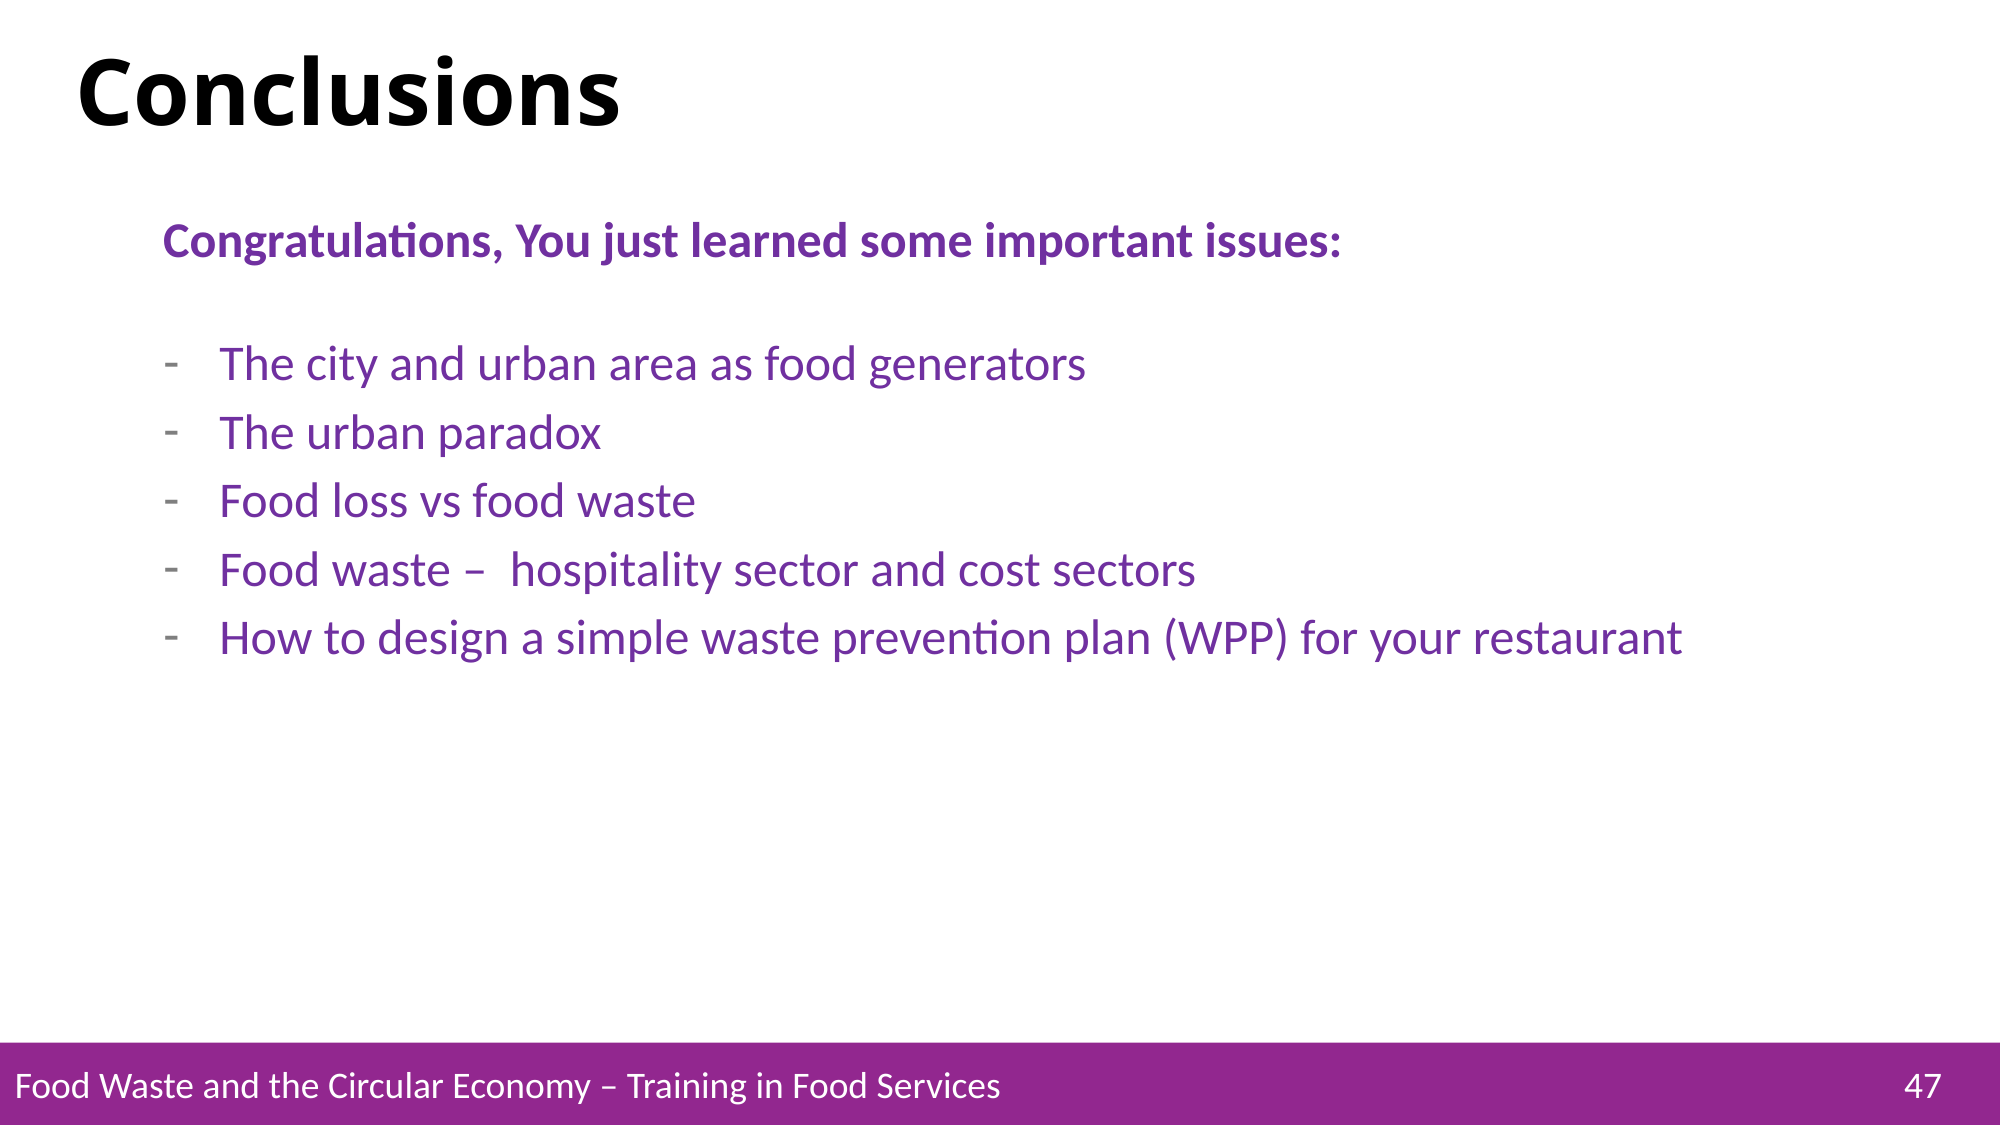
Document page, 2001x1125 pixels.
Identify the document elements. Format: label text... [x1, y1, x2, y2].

text_box Conclusions [60, 0, 1444, 208]
text_box Congratulations, You just learned some important issues: The city and urban area as food generators The urban paradox Food loss vs food waste Food waste – hospitality sector and cost sectors How to design a simple waste prevention plan (WPP) for your restaurant [148, 207, 1837, 869]
